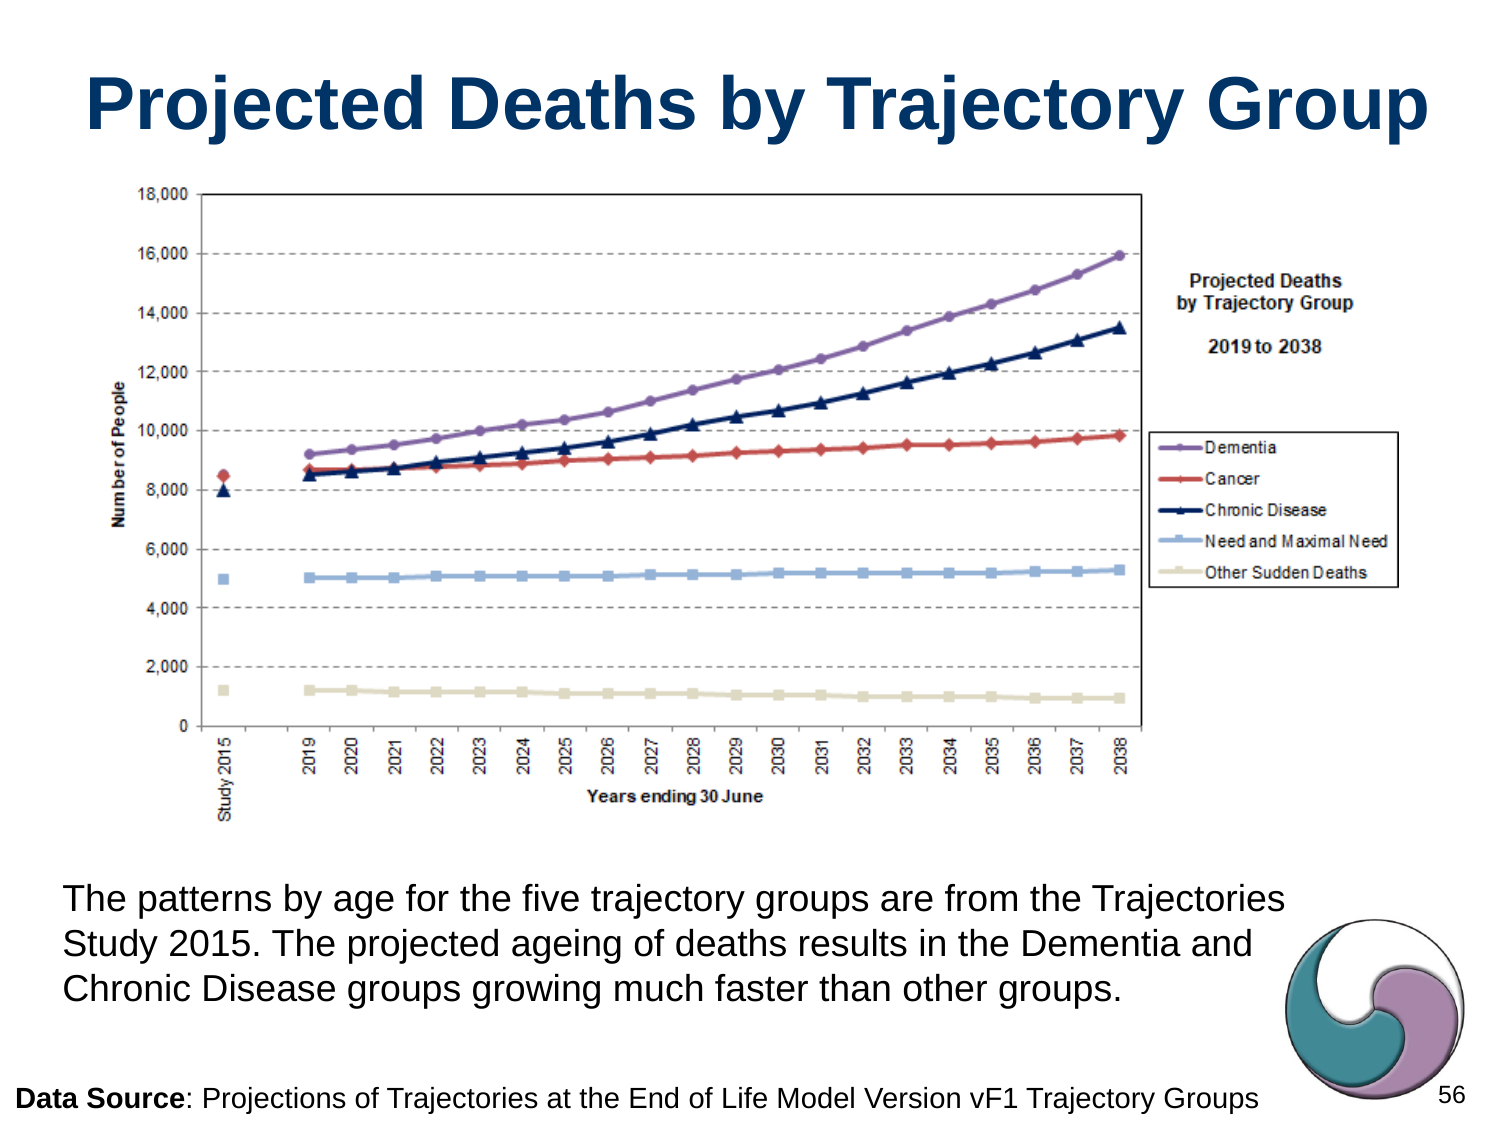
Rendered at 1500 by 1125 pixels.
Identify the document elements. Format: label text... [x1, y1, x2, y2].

title Projected Deaths by Trajectory Group [0, 12, 1500, 200]
picture [1456, 1094, 1463, 1101]
list Data Source: Projections of Trajectories at the End of Life Model Version vF1 Trajectory Groups [0, 1071, 1282, 1123]
picture [101, 172, 1399, 826]
list The patterns by age for the five trajectory groups are from the Trajectories Study 2015. The projected ageing of deaths results in the Dementia and Chronic Disease groups growing much faster than other groups. [47, 866, 1330, 918]
picture [1281, 916, 1468, 1101]
